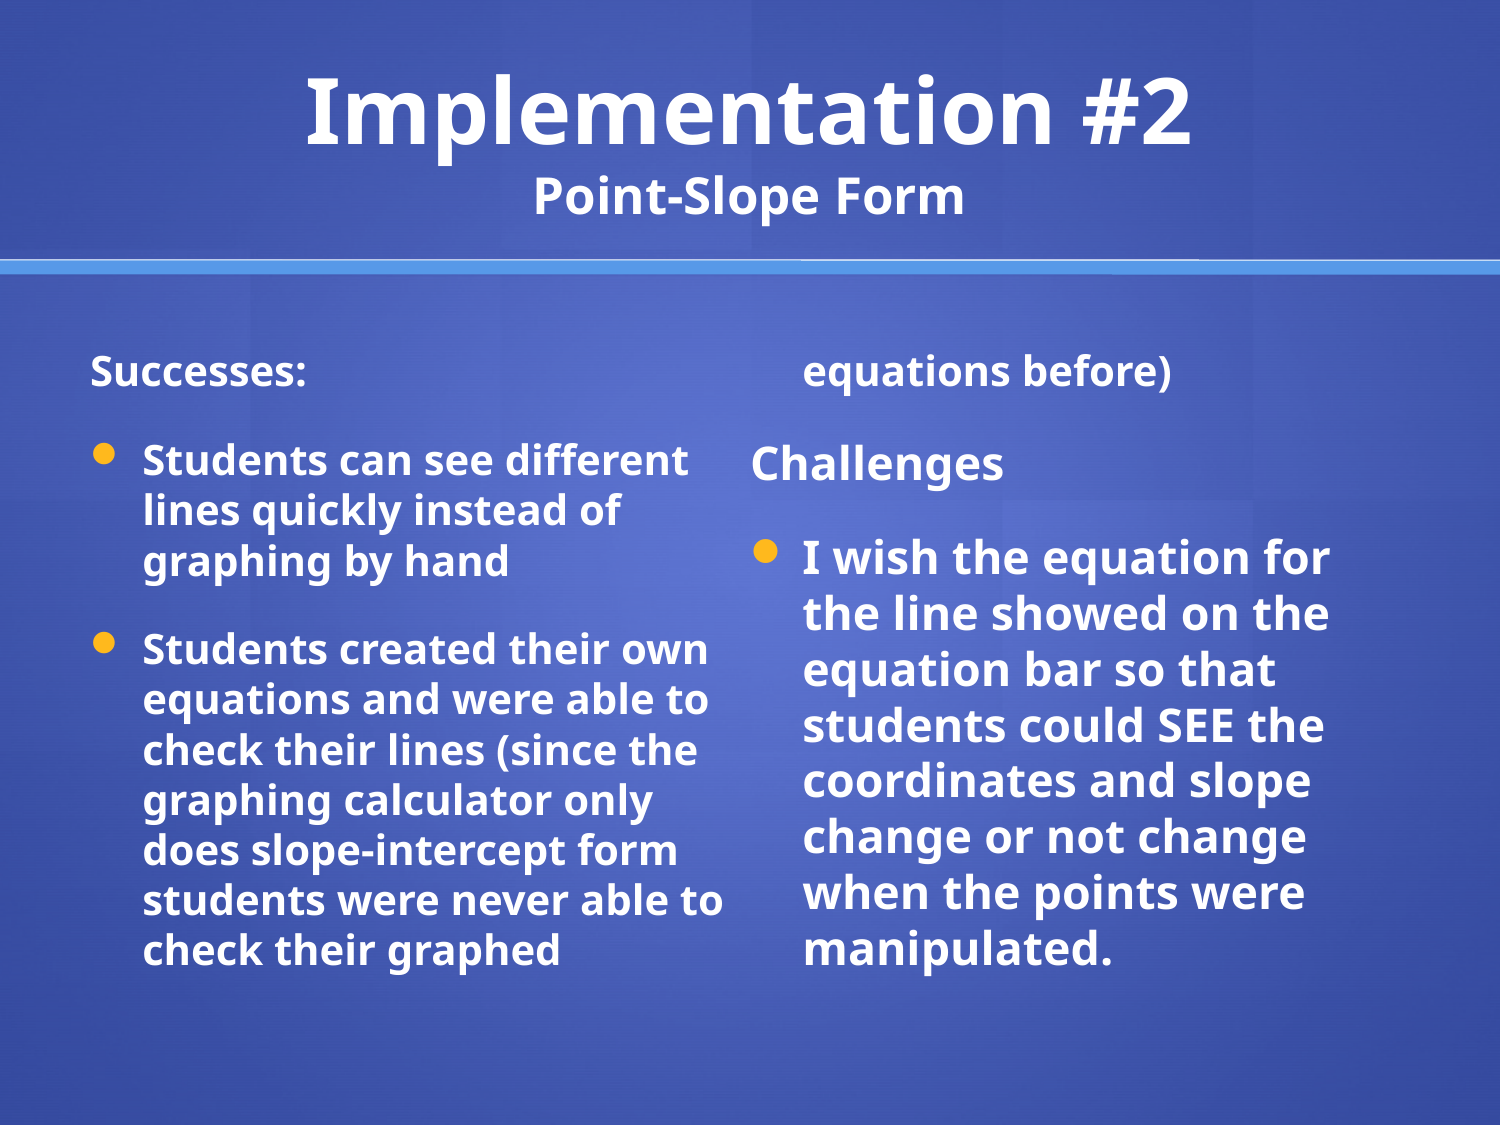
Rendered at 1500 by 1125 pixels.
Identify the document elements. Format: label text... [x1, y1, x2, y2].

list Successes: Students can see different lines quickly instead of graphing by hand Students created their own equations and were able to check their lines (since the graphing calculator only does slope-intercept form students were never able to check their graphed equations before) Challenges I wish the equation for the line showed on the equation bar so that students could SEE the coordinates and slope change or not change when the points were manipulated. [75, 337, 1425, 988]
title Implementation #2 Point-Slope Form [75, 45, 1425, 233]
